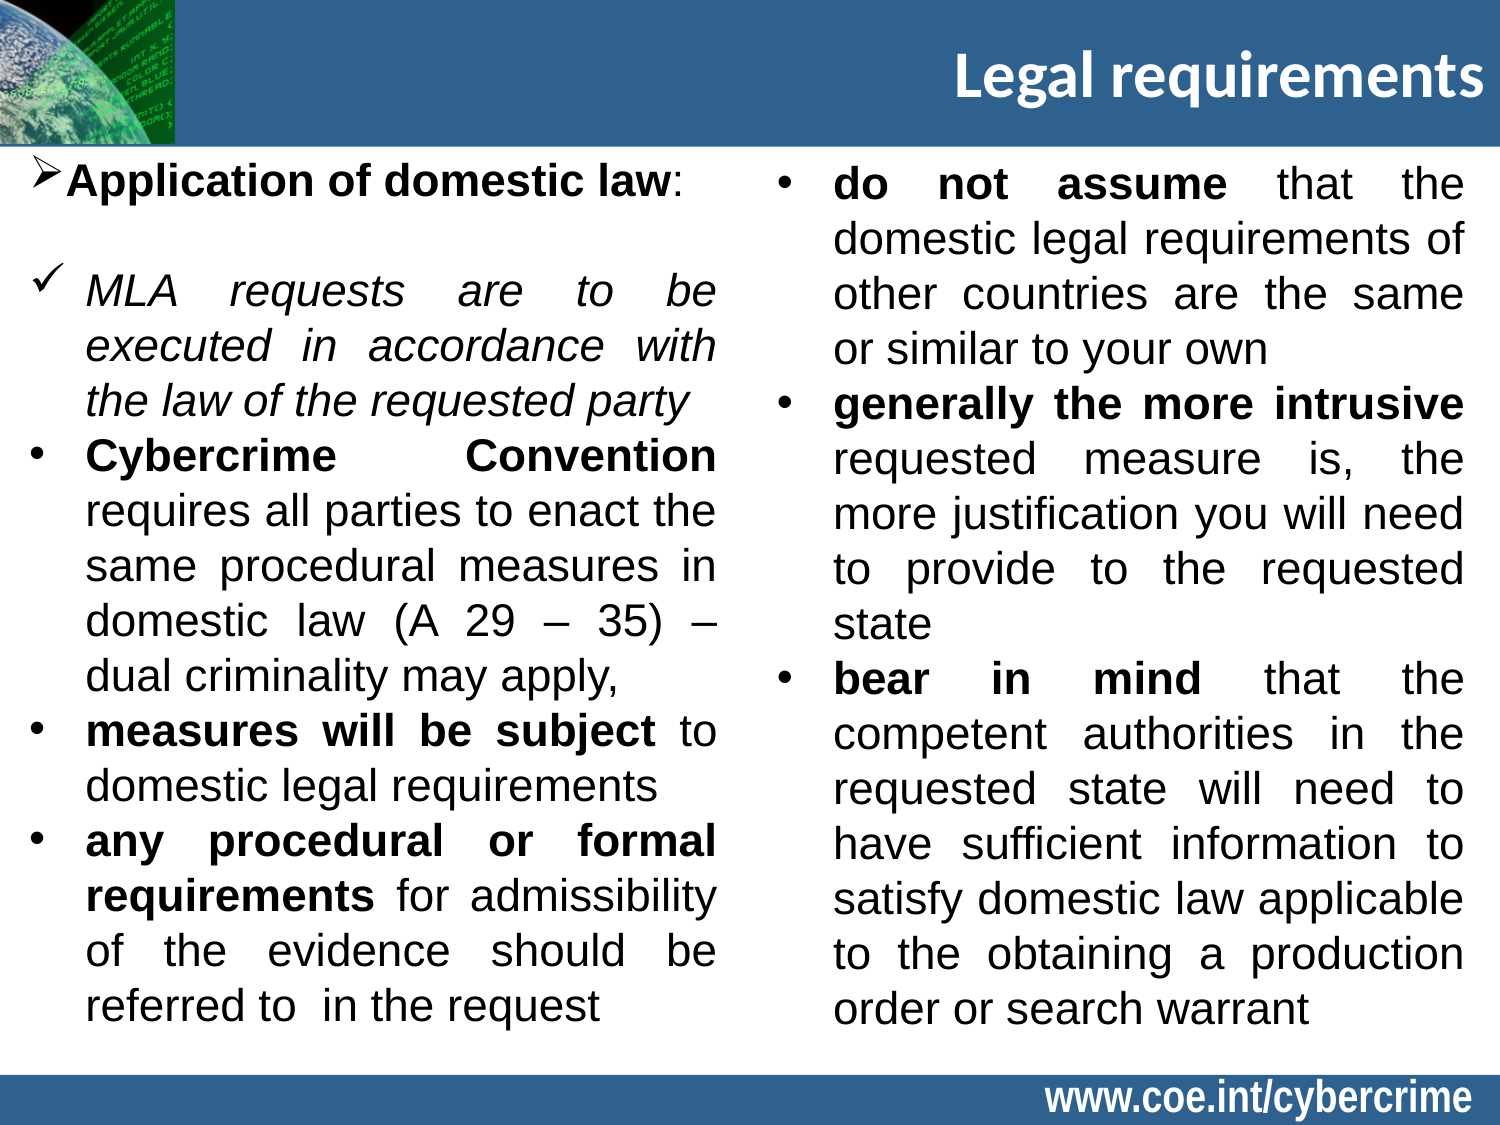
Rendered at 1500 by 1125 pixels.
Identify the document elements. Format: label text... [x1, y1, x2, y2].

text_box www.coe.int/cybercrime [1030, 1059, 1500, 1125]
text_box Application of domestic law: MLA requests are to be executed in accordance with the law of the requested party Cybercrime Convention requires all parties to enact the same procedural measures in domestic law (A 29 – 35) – dual criminality may apply, measures will be subject to domestic legal requirements any procedural or formal requirements for admissibility of the evidence should be referred to in the request [14, 143, 733, 1038]
text_box [0, 1073, 1030, 1125]
text_box do not assume that the domestic legal requirements of other countries are the same or similar to your own generally the more intrusive requested measure is, the more justification you will need to provide to the requested state bear in mind that the competent authorities in the requested state will need to have sufficient information to satisfy domestic law applicable to the obtaining a production order or search warrant [762, 146, 1480, 1042]
text_box Legal requirements [179, 0, 1500, 149]
picture [0, 0, 175, 144]
